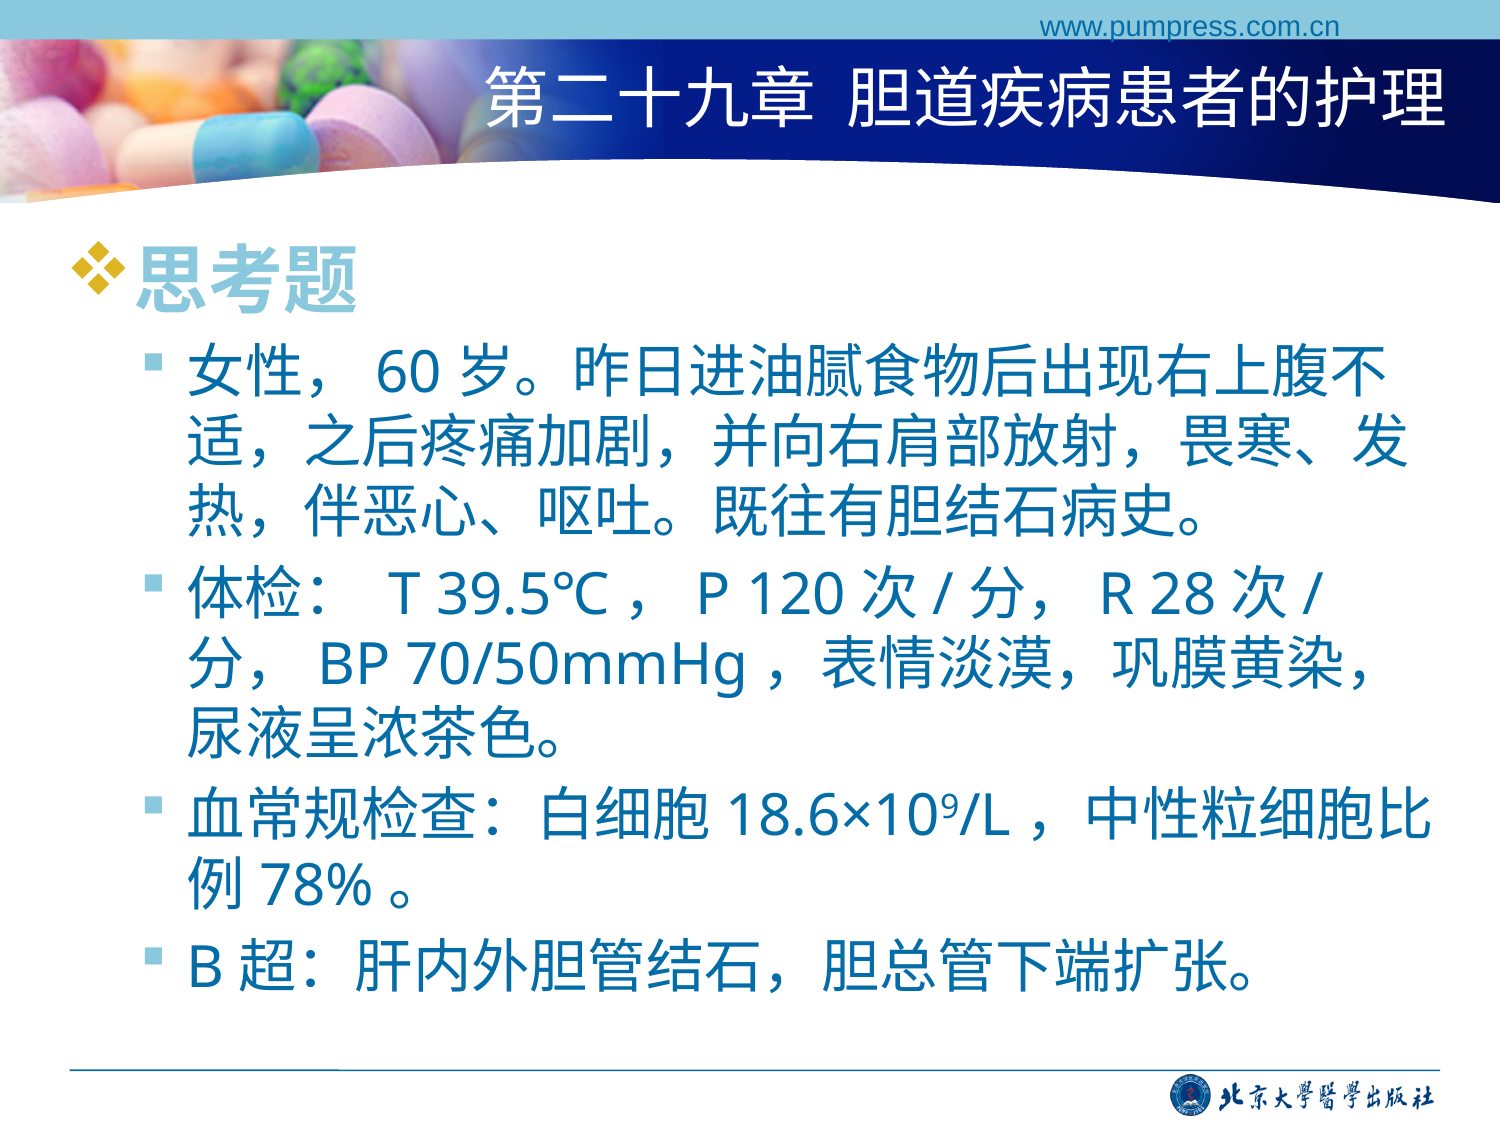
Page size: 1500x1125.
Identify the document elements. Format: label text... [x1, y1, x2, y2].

picture [1170, 1074, 1436, 1118]
picture [0, 40, 1500, 203]
list 思考题 女性，60岁。昨日进油腻食物后出现右上腹不适，之后疼痛加剧，并向右肩部放射，畏寒、发热，伴恶心、呕吐。既往有胆结石病史。 体检： T 39.5℃，P 120次/分，R 28次/分，BP 70/50mmHg，表情淡漠，巩膜黄染，尿液呈浓茶色。 血常规检查：白细胞18.6×109/L，中性粒细胞比例78%。 B超：肝内外胆管结石，胆总管下端扩张。 [49, 224, 1463, 1026]
title 第二十九章 胆道疾病患者的护理 [137, 49, 1463, 143]
slide_number www.pumpress.com.cn [1025, 0, 1463, 38]
